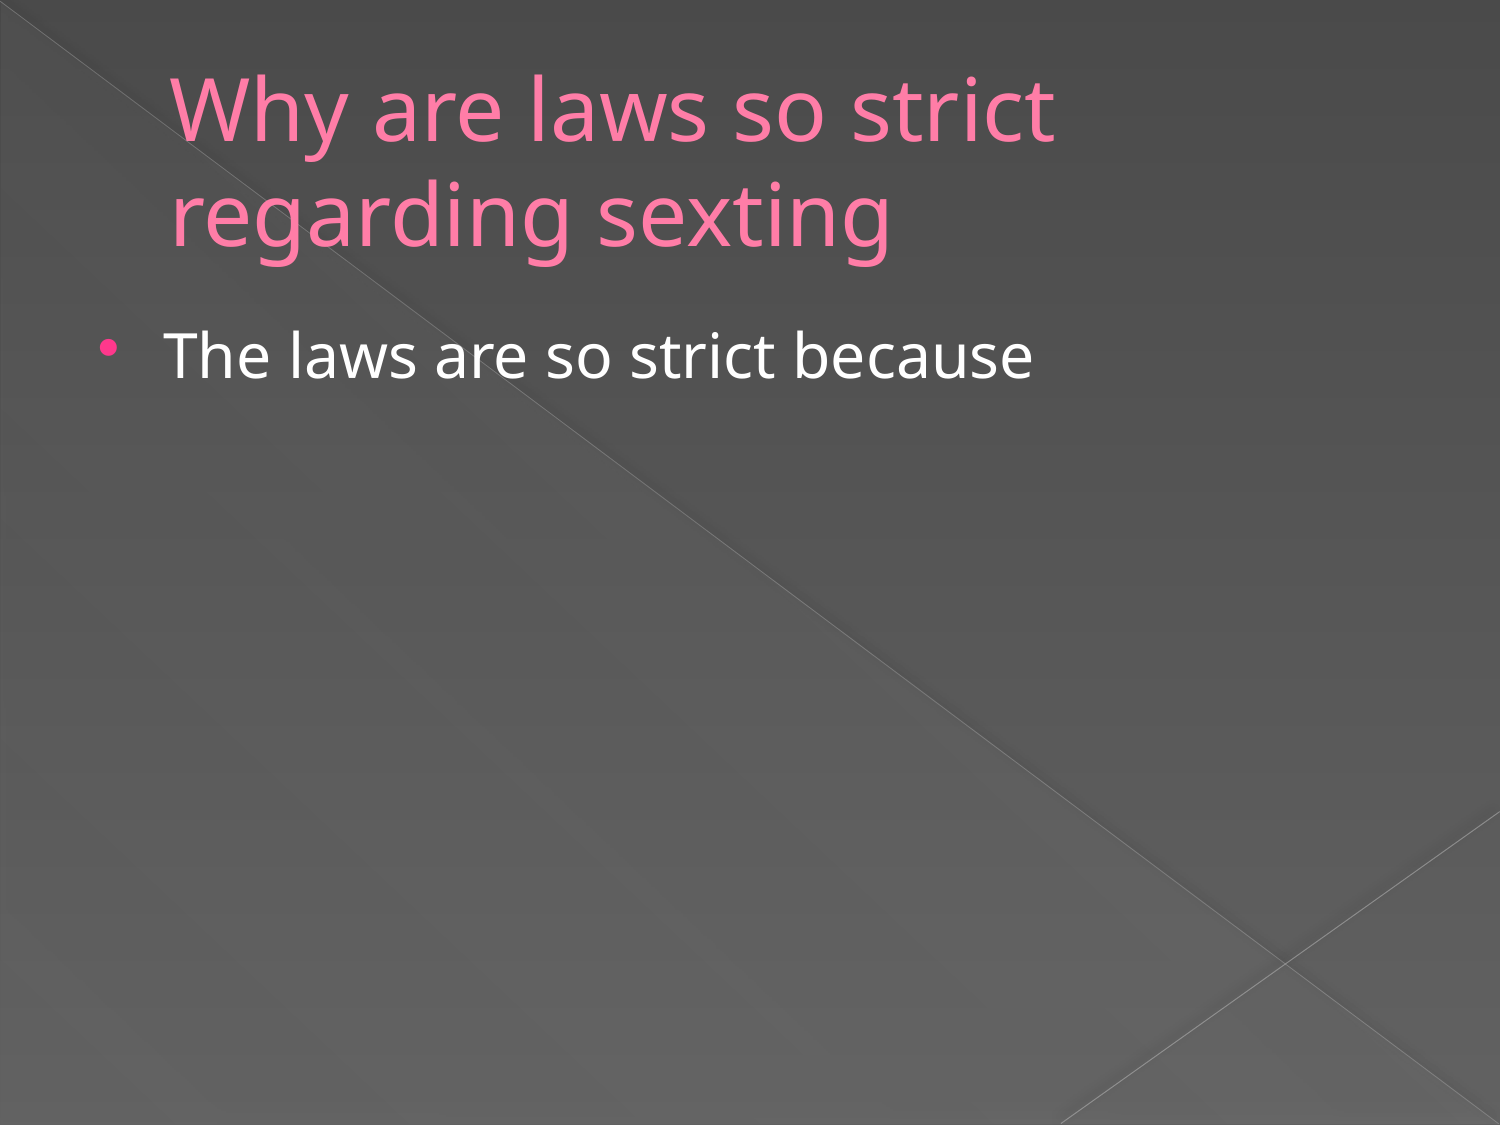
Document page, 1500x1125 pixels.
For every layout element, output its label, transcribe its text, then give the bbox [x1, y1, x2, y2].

title Why are laws so strict regarding sexting [75, 43, 1425, 274]
list The laws are so strict because [75, 308, 1425, 1059]
